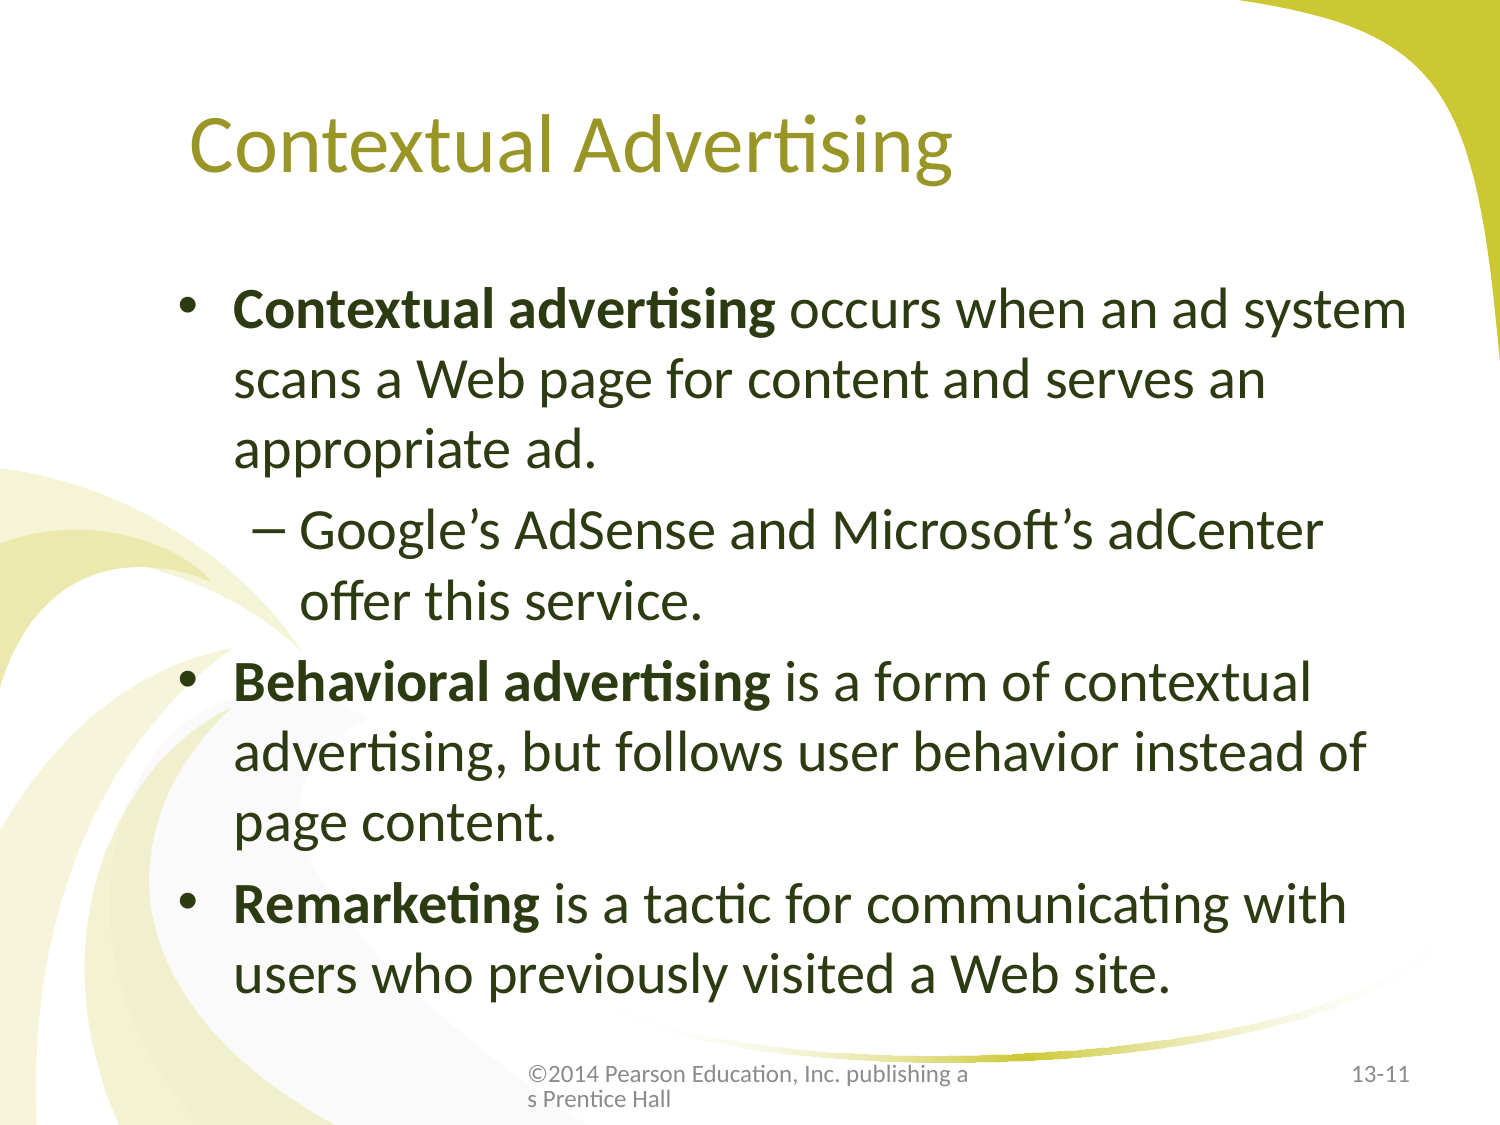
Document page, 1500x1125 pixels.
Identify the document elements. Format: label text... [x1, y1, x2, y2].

list Contextual advertising occurs when an ad system scans a Web page for content and serves an appropriate ad. Google’s AdSense and Microsoft’s adCenter offer this service. Behavioral advertising is a form of contextual advertising, but follows user behavior instead of page content. Remarketing is a tactic for communicating with users who previously visited a Web site. [162, 262, 1425, 1005]
footer ©2014 Pearson Education, Inc. publishing as Prentice Hall [512, 1042, 988, 1103]
title Contextual Advertising [174, 45, 1425, 233]
slide_number 13-11 [1074, 1042, 1425, 1103]
